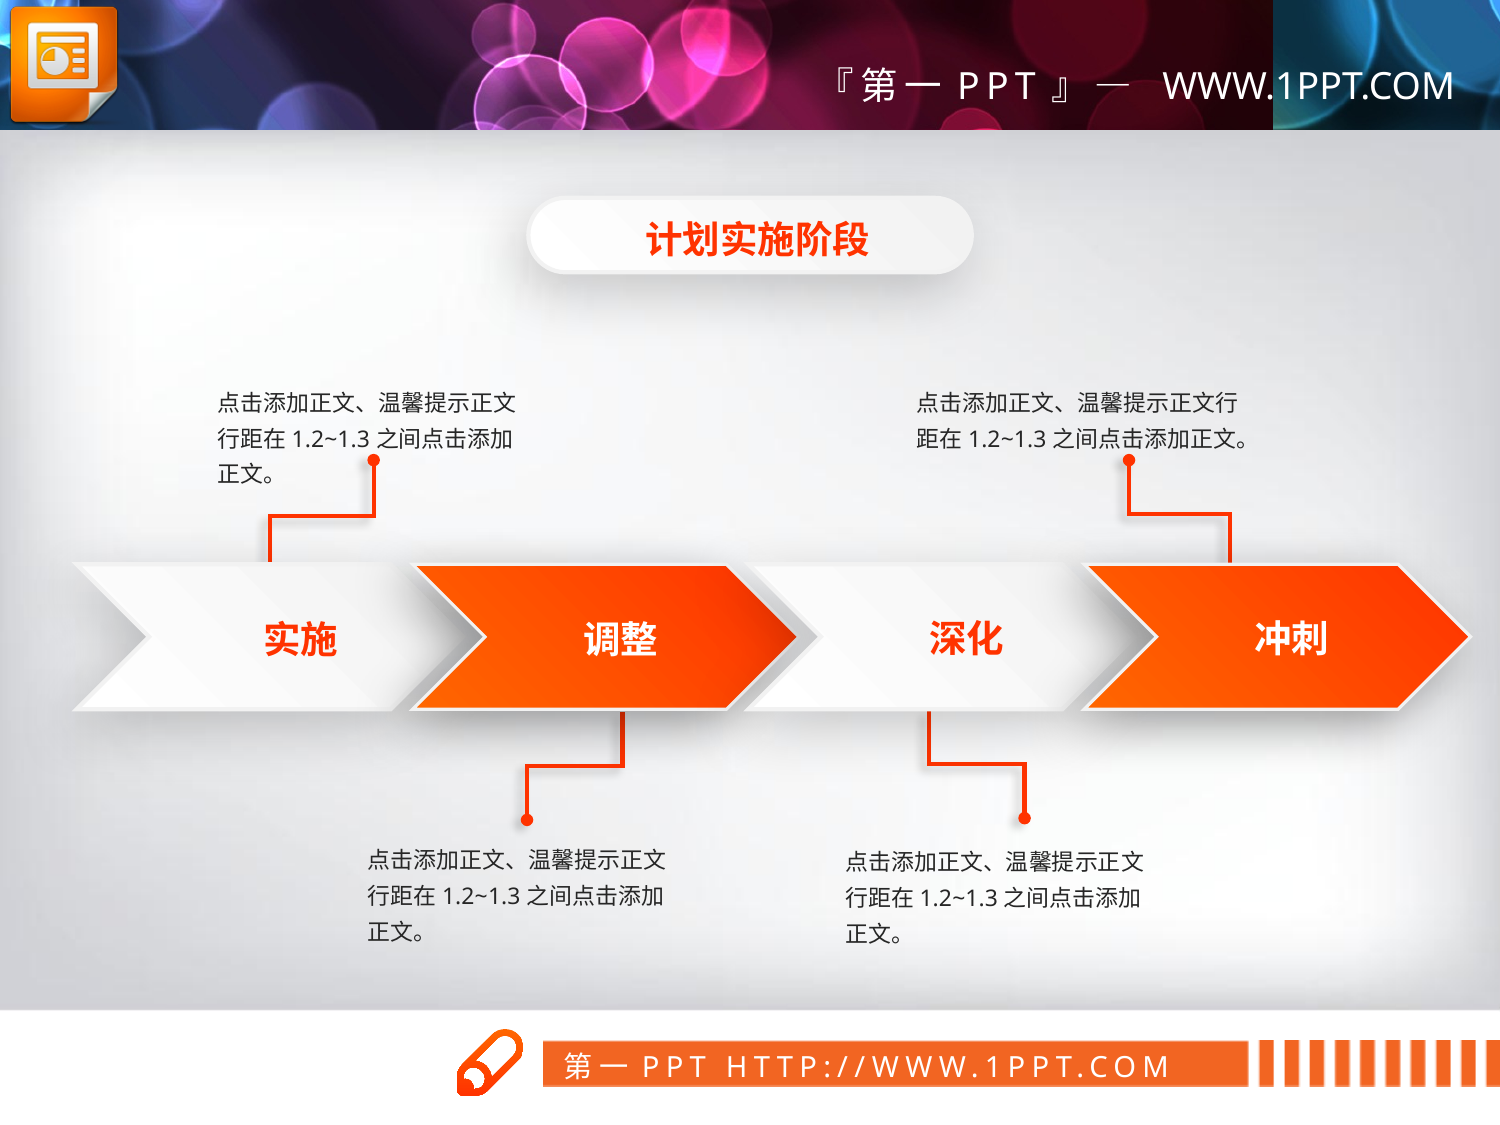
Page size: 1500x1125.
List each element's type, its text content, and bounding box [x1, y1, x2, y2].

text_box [1083, 564, 1471, 710]
picture [543, 1040, 1500, 1087]
text_box 点击添加正文、温馨提示正文行距在1.2~1.3之间点击添加正文。 [830, 832, 1177, 954]
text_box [748, 564, 1081, 710]
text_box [412, 564, 746, 710]
text_box 点击添加正文、温馨提示正文行距在1.2~1.3之间点击添加正文。 [901, 372, 1254, 460]
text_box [922, 718, 1032, 813]
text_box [1124, 463, 1234, 562]
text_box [520, 718, 630, 814]
text_box 点击添加正文、温馨提示正文行距在1.2~1.3之间点击添加正文。 [202, 372, 545, 495]
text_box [265, 464, 379, 562]
text_box 点击添加正文、温馨提示正文行距在1.2~1.3之间点击添加正文。 [352, 830, 701, 953]
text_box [528, 197, 973, 273]
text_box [76, 564, 410, 710]
picture [0, 0, 1500, 1012]
